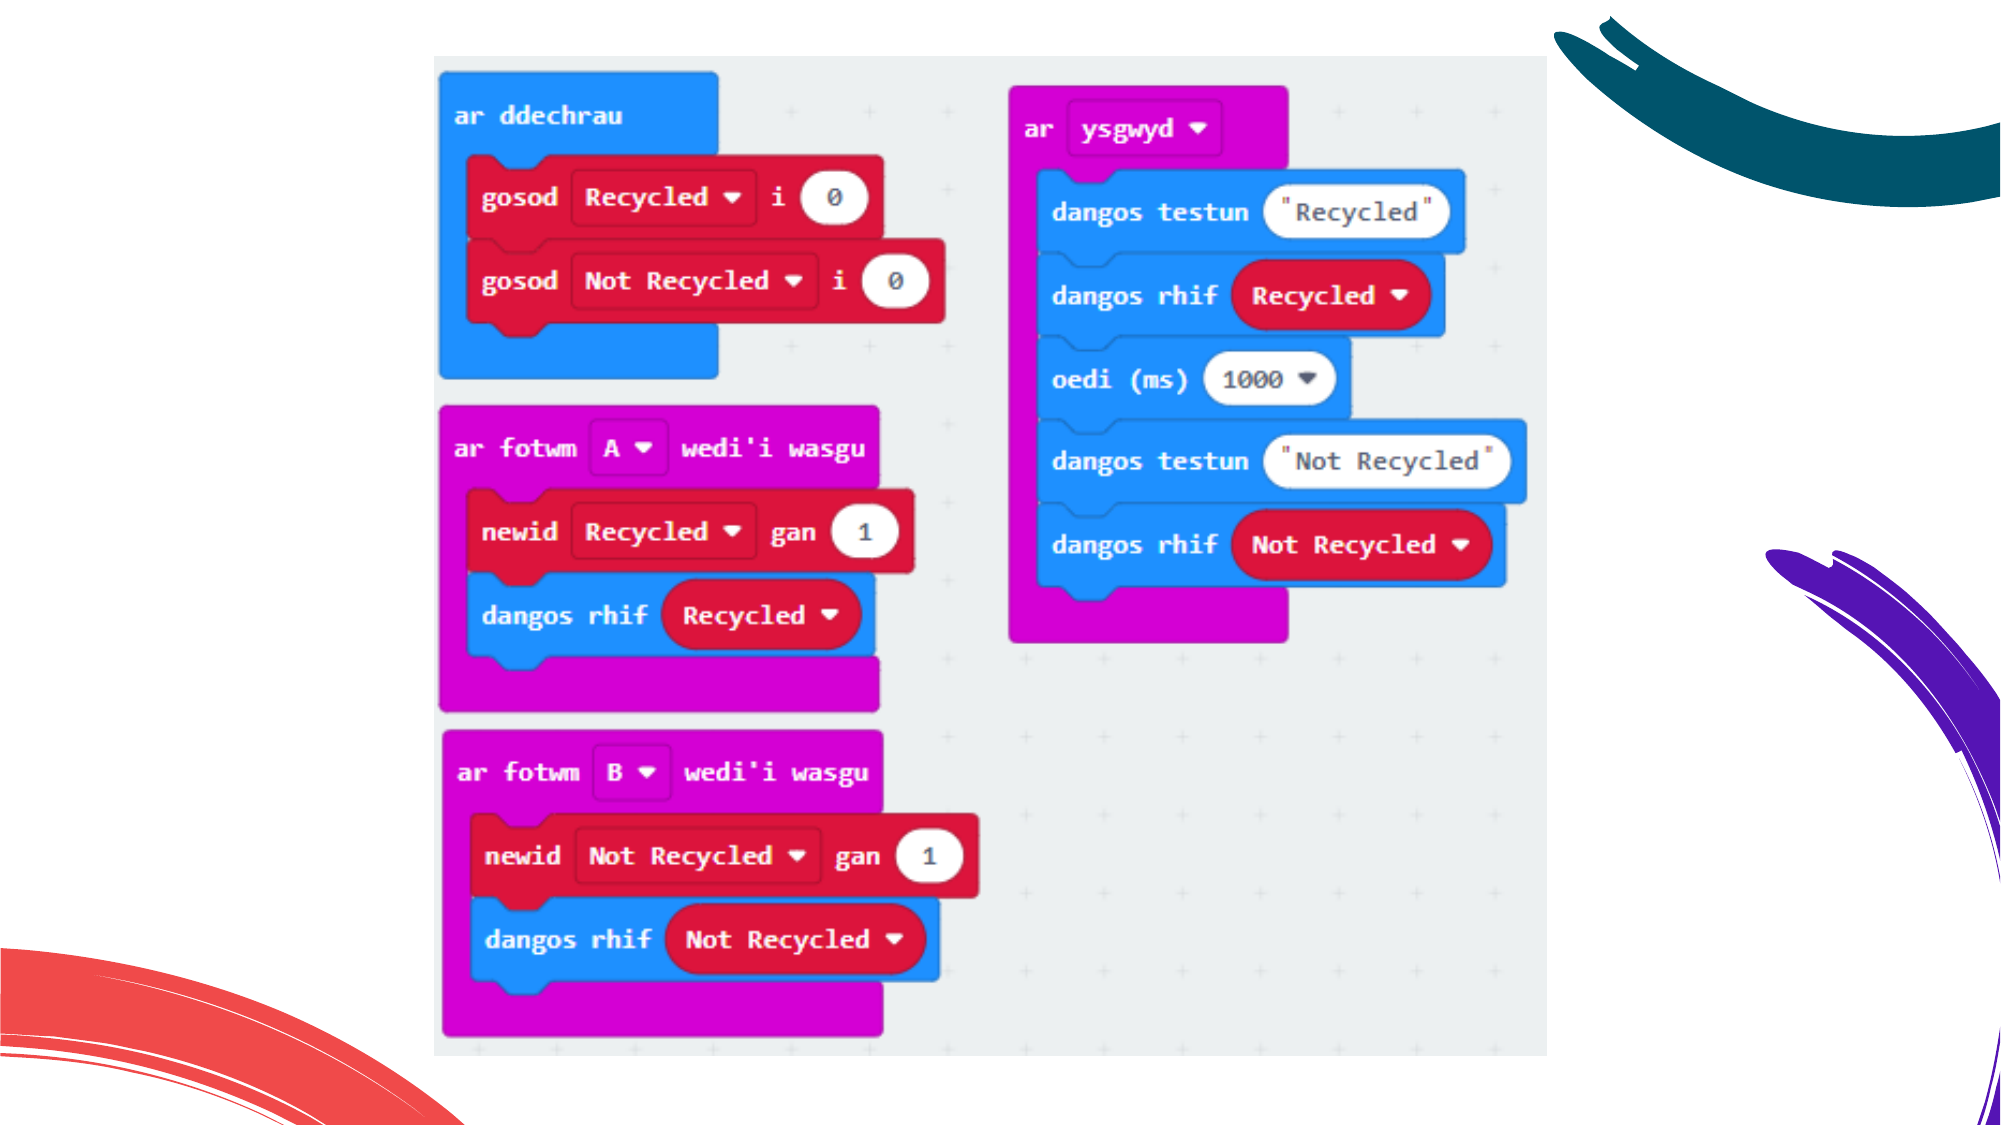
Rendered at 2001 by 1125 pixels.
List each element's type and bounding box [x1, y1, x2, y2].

picture [434, 56, 1548, 1056]
